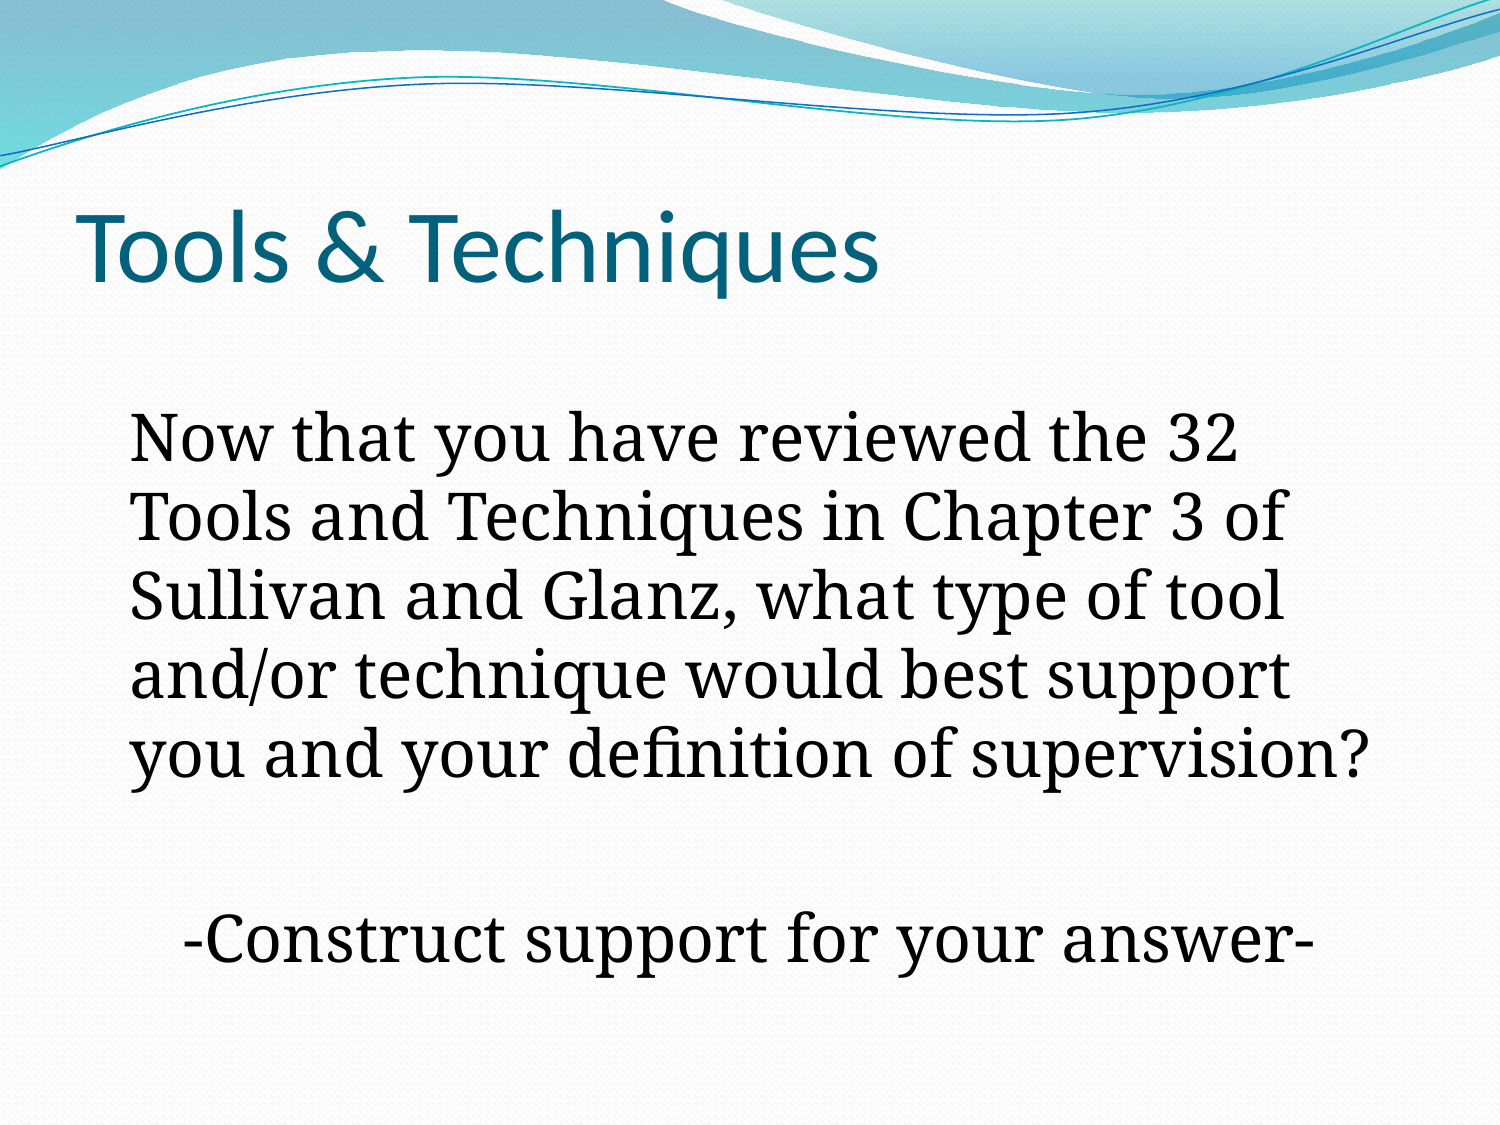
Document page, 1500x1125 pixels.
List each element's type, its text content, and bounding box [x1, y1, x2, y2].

title Tools & Techniques [75, 115, 1425, 303]
list Now that you have reviewed the 32 Tools and Techniques in Chapter 3 of Sullivan and Glanz, what type of tool and/or technique would best support you and your definition of supervision? -Construct support for your answer- [75, 317, 1425, 1038]
